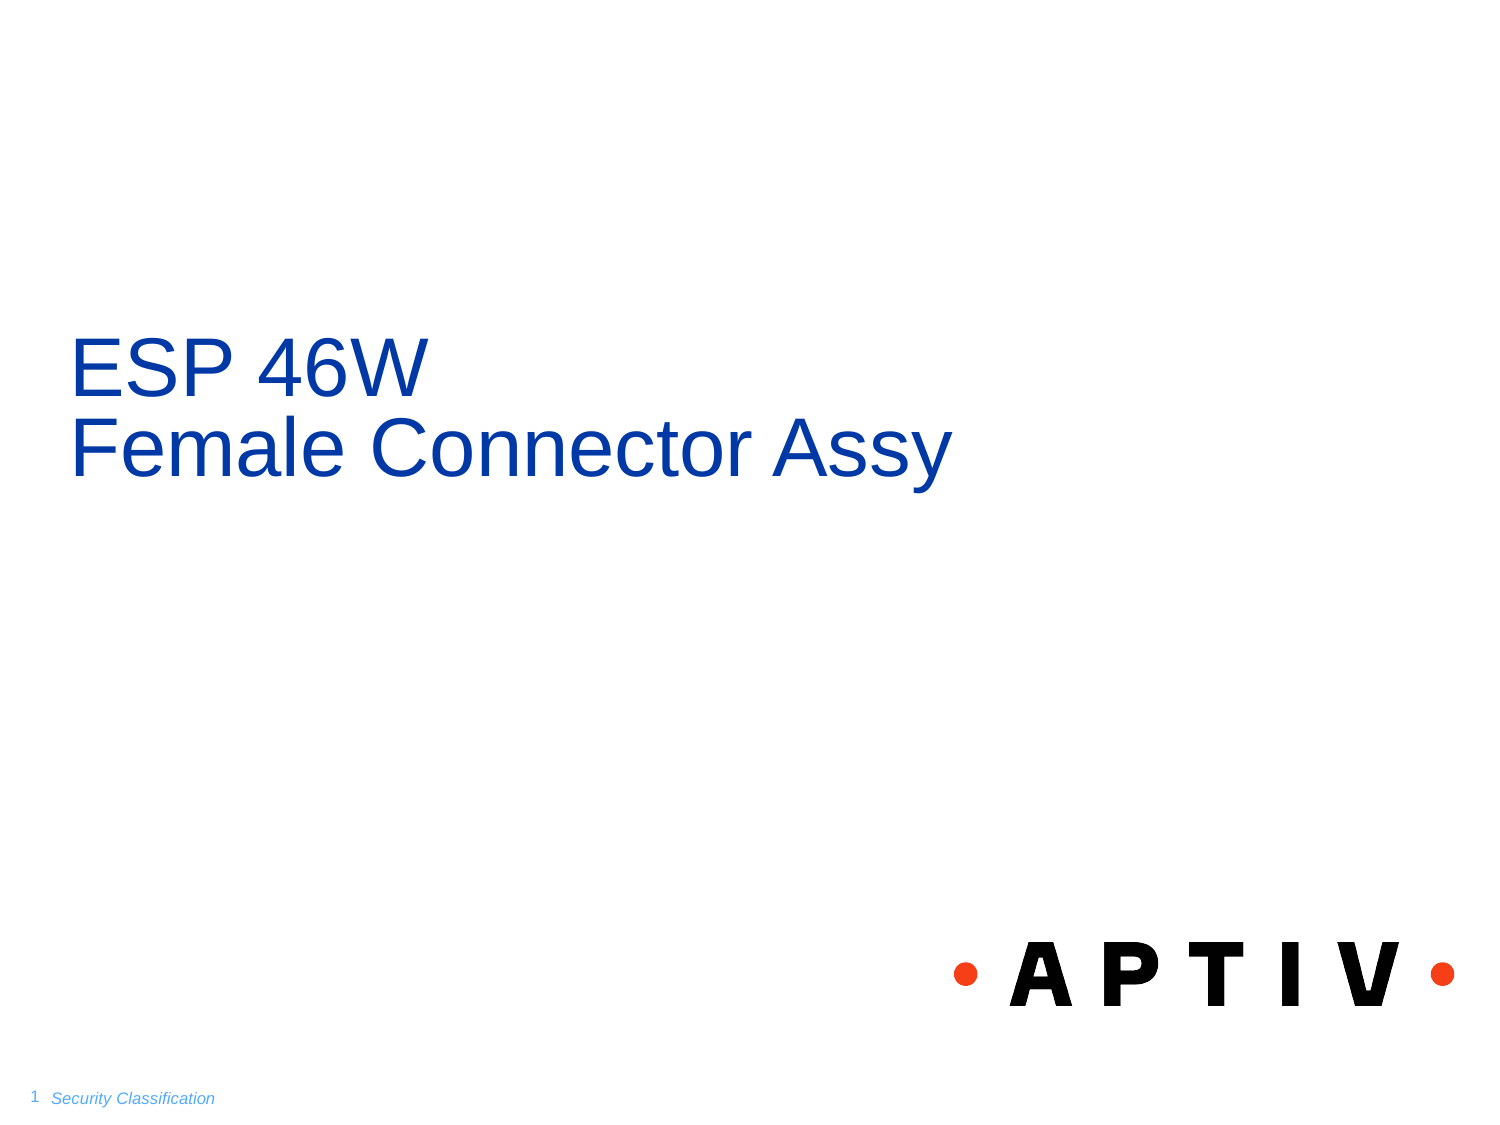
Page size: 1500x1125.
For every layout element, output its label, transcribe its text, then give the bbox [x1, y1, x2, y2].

picture [922, 910, 1486, 1038]
title ESP 46W Female Connector Assy [54, 258, 1070, 500]
slide_number 1 [0, 1065, 55, 1125]
